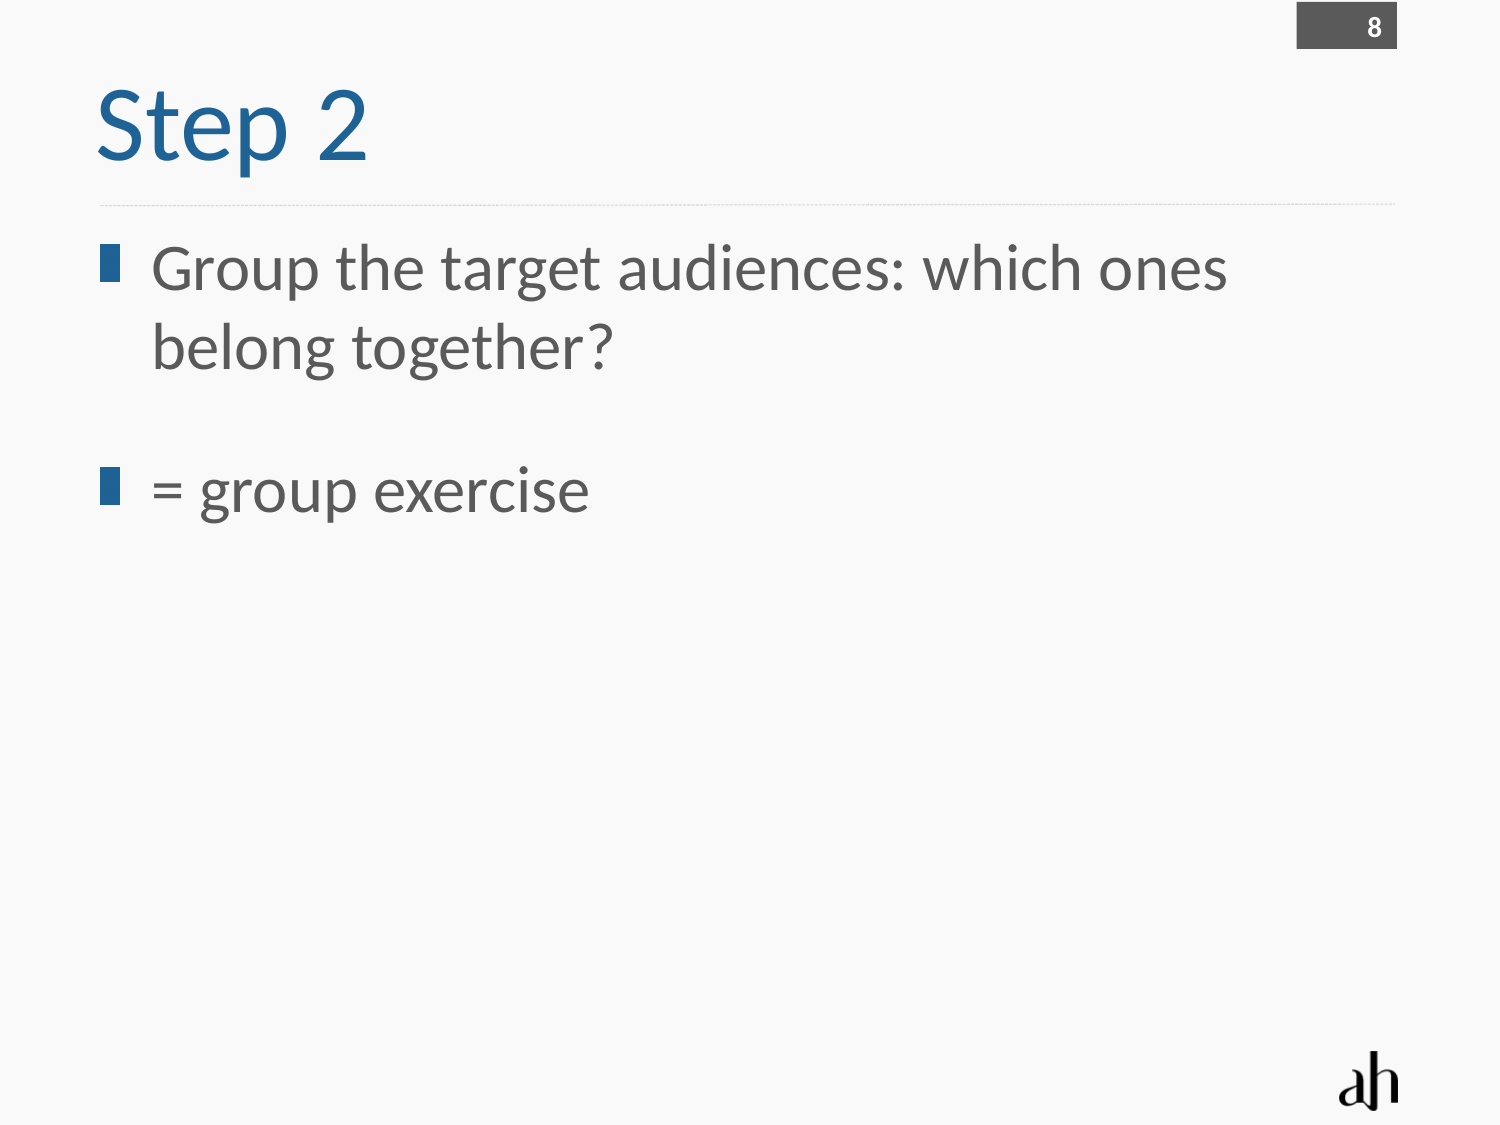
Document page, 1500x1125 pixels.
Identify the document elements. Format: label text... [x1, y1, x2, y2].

list Group the target audiences: which ones belong together? = group exercise [80, 215, 1395, 1020]
slide_number 8 [1296, 1, 1397, 49]
picture [100, 244, 120, 282]
title Step 2 [80, 23, 1305, 190]
picture [1339, 1051, 1398, 1111]
picture [100, 467, 120, 505]
